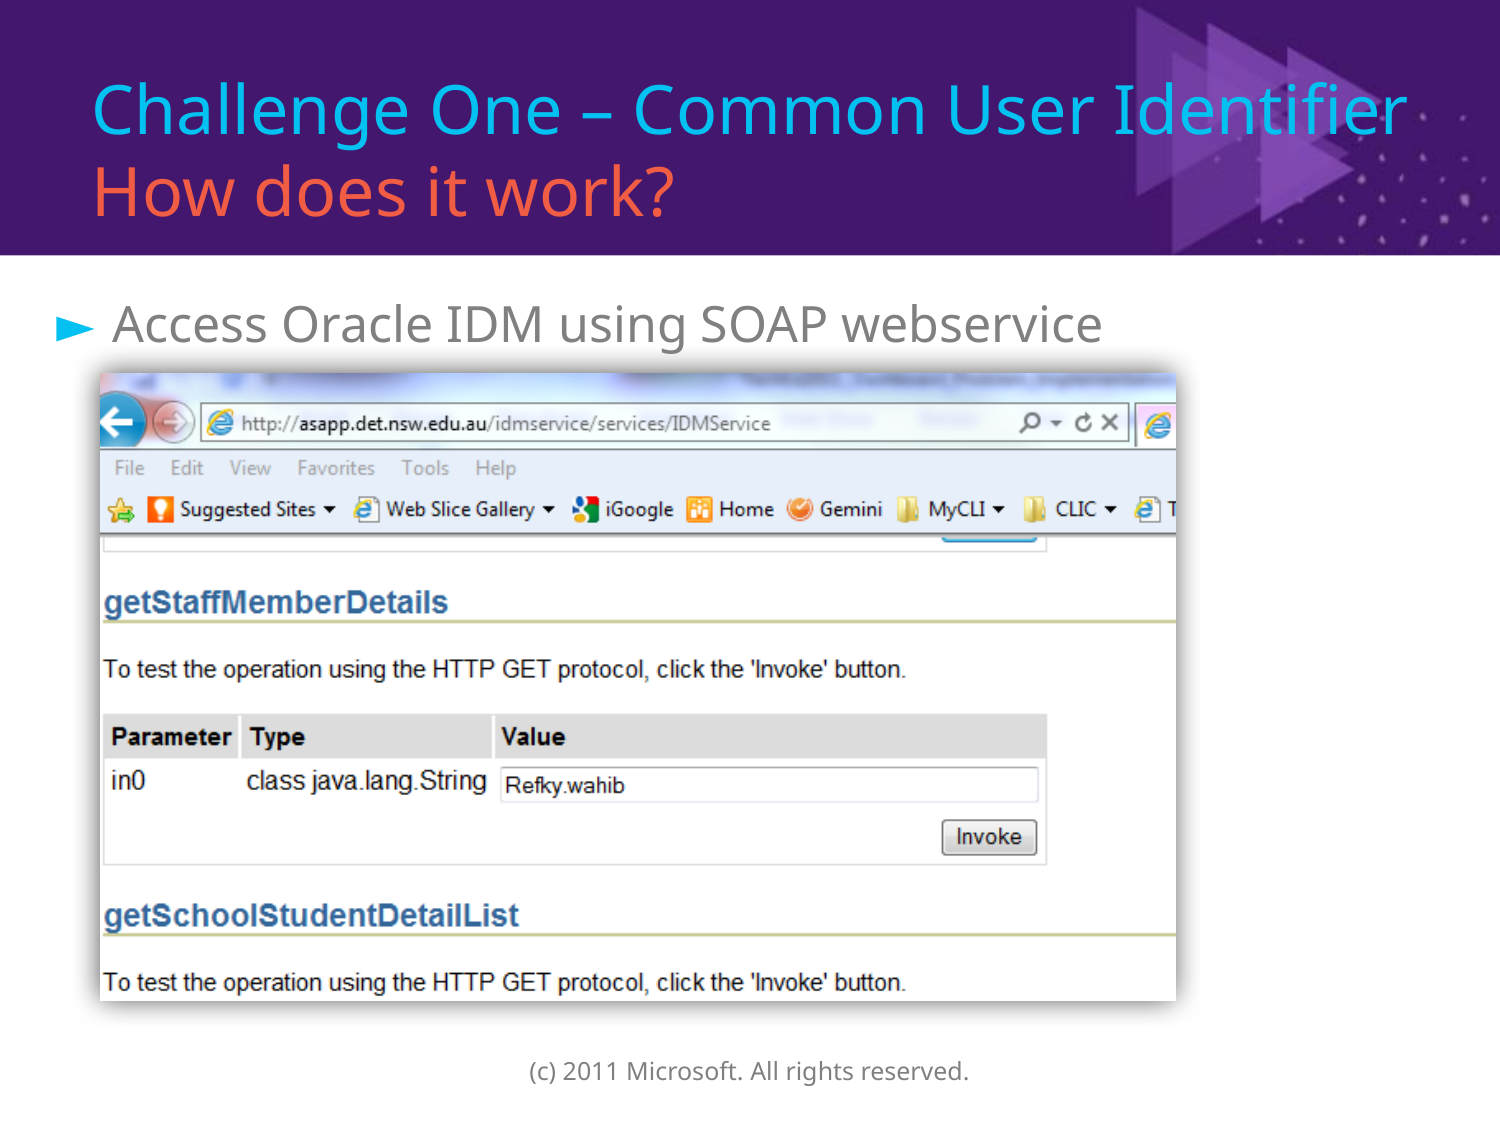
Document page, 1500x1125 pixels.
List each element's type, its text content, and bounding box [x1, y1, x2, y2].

picture [100, 373, 1176, 1001]
list Access Oracle IDM using SOAP webservice [41, 285, 1392, 917]
picture [0, 0, 1500, 255]
title Challenge One – Common User Identifier How does it work? [76, 54, 1427, 243]
footer (c) 2011 Microsoft. All rights reserved. [512, 1042, 988, 1103]
